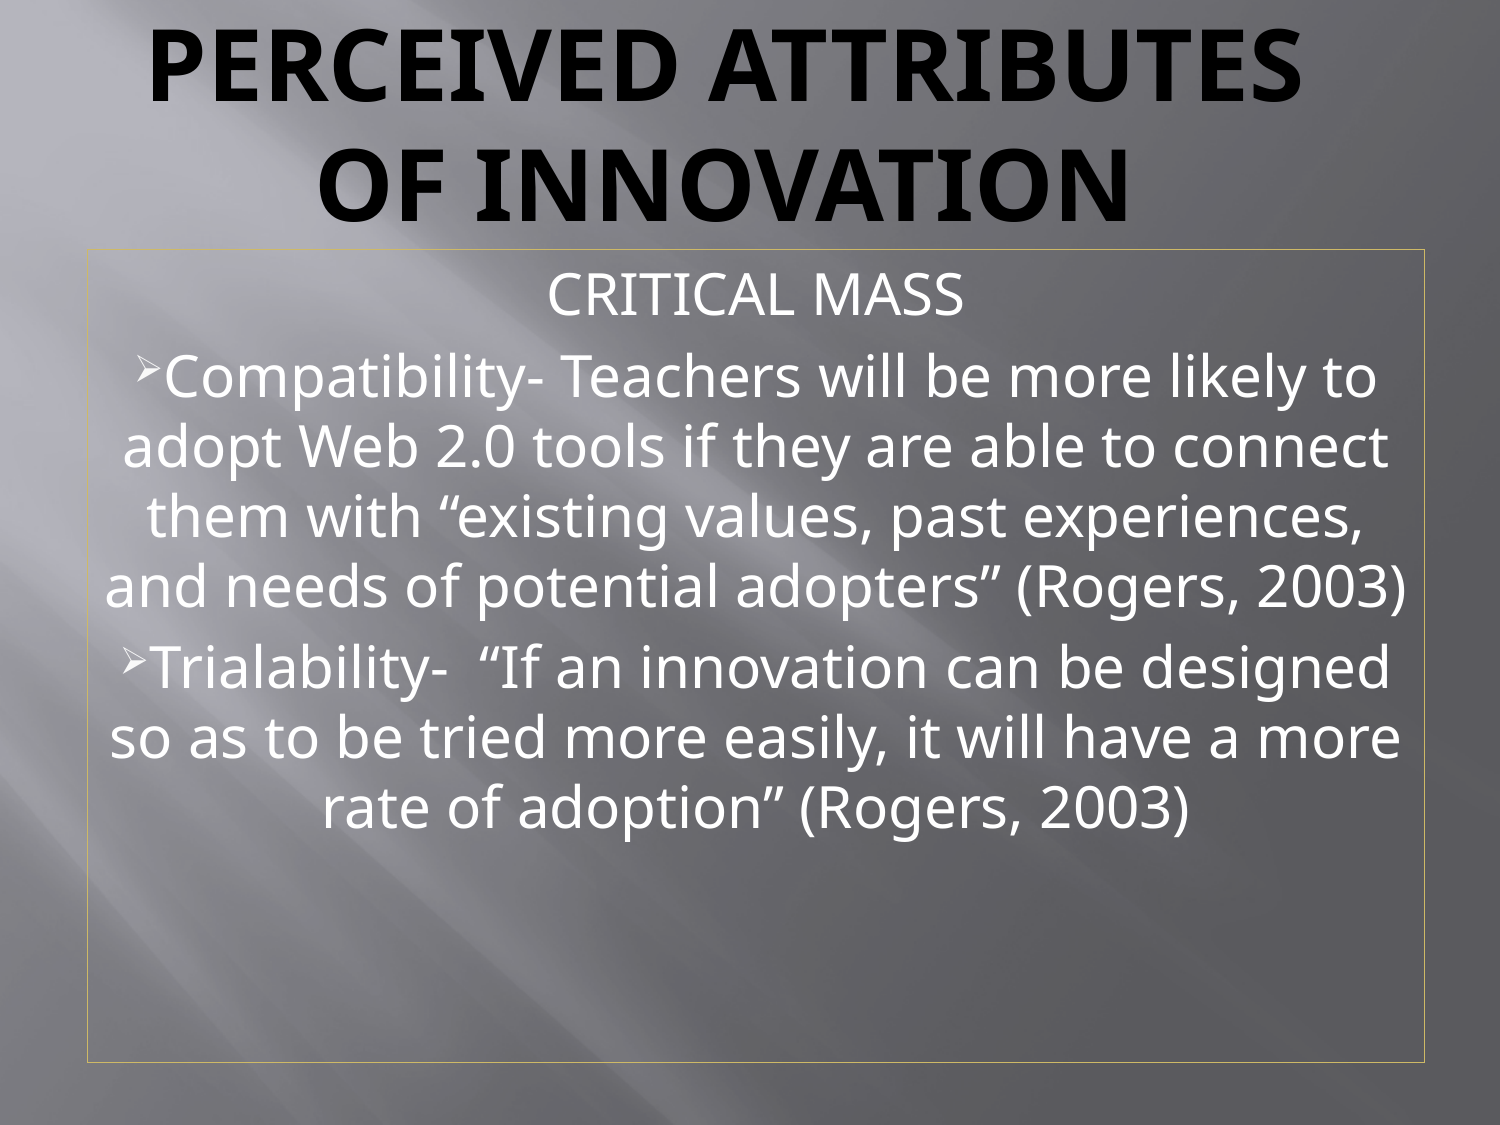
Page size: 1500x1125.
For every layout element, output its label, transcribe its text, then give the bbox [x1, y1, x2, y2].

title Perceived Attributes of Innovation [87, 0, 1363, 242]
subtitle CRITICAL MASS Compatibility- Teachers will be more likely to adopt Web 2.0 tools if they are able to connect them with “existing values, past experiences, and needs of potential adopters” (Rogers, 2003) Trialability- “If an innovation can be designed so as to be tried more easily, it will have a more rate of adoption” (Rogers, 2003) [87, 249, 1425, 1063]
